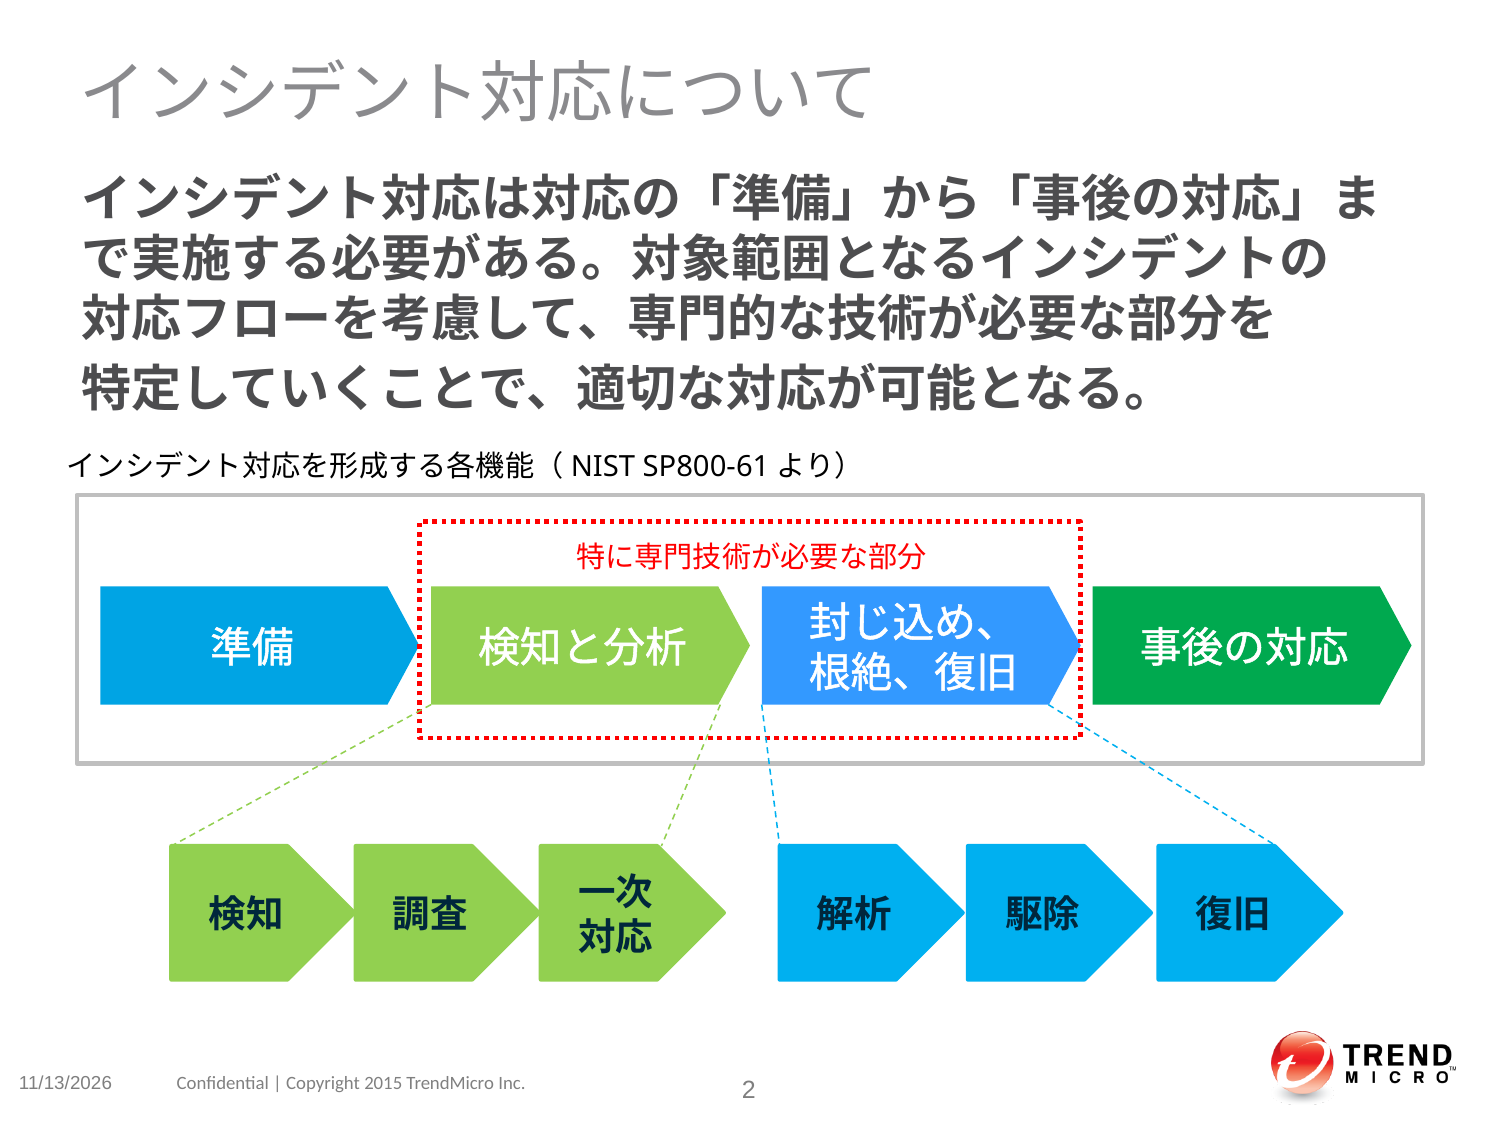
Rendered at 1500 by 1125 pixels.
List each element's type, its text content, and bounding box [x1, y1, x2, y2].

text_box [171, 704, 432, 847]
text_box 一次 対応 [538, 843, 726, 982]
title インシデント対応について [64, 36, 1439, 143]
text_box インシデント対応を形成する各機能（NIST SP800-61より） [51, 439, 880, 490]
list インシデント対応は対応の「準備」から「事後の対応」まで実施する必要がある。対象範囲となるインシデントの 対応フローを考慮して、専門的な技術が必要な部分を 特定していくことで、適切な対応が可能となる。 [66, 159, 1439, 976]
text_box 検知 [169, 853, 353, 982]
text_box [417, 520, 1083, 740]
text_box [661, 704, 721, 847]
slide_number 2 [702, 1066, 796, 1121]
text_box 駆除 [965, 843, 1154, 982]
text_box 復旧 [1156, 848, 1344, 982]
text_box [1048, 704, 1277, 847]
footer Confidential | Copyright 2015 TrendMicro Inc. [161, 1063, 594, 1124]
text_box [761, 704, 780, 847]
picture [1271, 1031, 1456, 1105]
text_box 解析 [777, 843, 965, 982]
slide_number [4, 1063, 127, 1124]
text_box [75, 493, 1425, 766]
text_box 調査 [353, 843, 538, 982]
